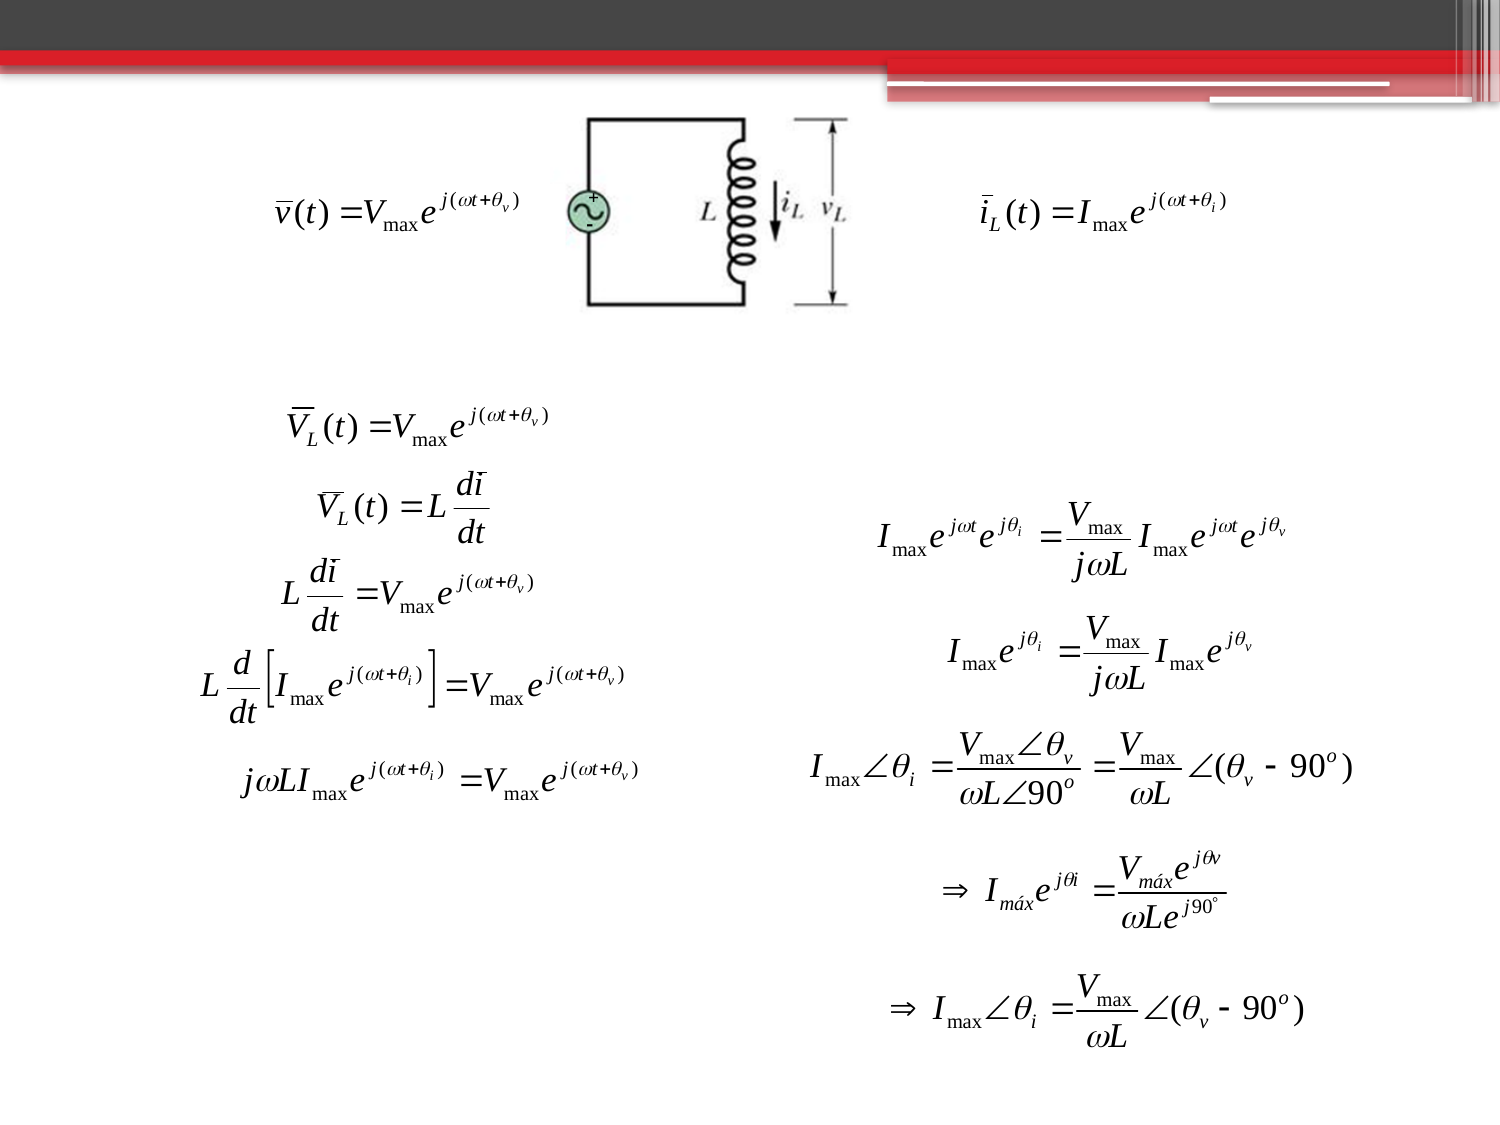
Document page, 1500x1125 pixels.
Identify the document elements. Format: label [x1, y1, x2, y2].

text_box [884, 964, 1312, 1055]
text_box [283, 399, 556, 455]
text_box [974, 185, 1233, 241]
text_box [269, 185, 527, 241]
text_box [550, 105, 862, 320]
text_box [941, 606, 1260, 704]
text_box [274, 549, 542, 638]
text_box [936, 840, 1233, 937]
text_box [870, 491, 1295, 589]
picture [193, 641, 632, 732]
text_box [231, 753, 645, 809]
text_box [313, 461, 497, 546]
text_box [803, 722, 1360, 813]
